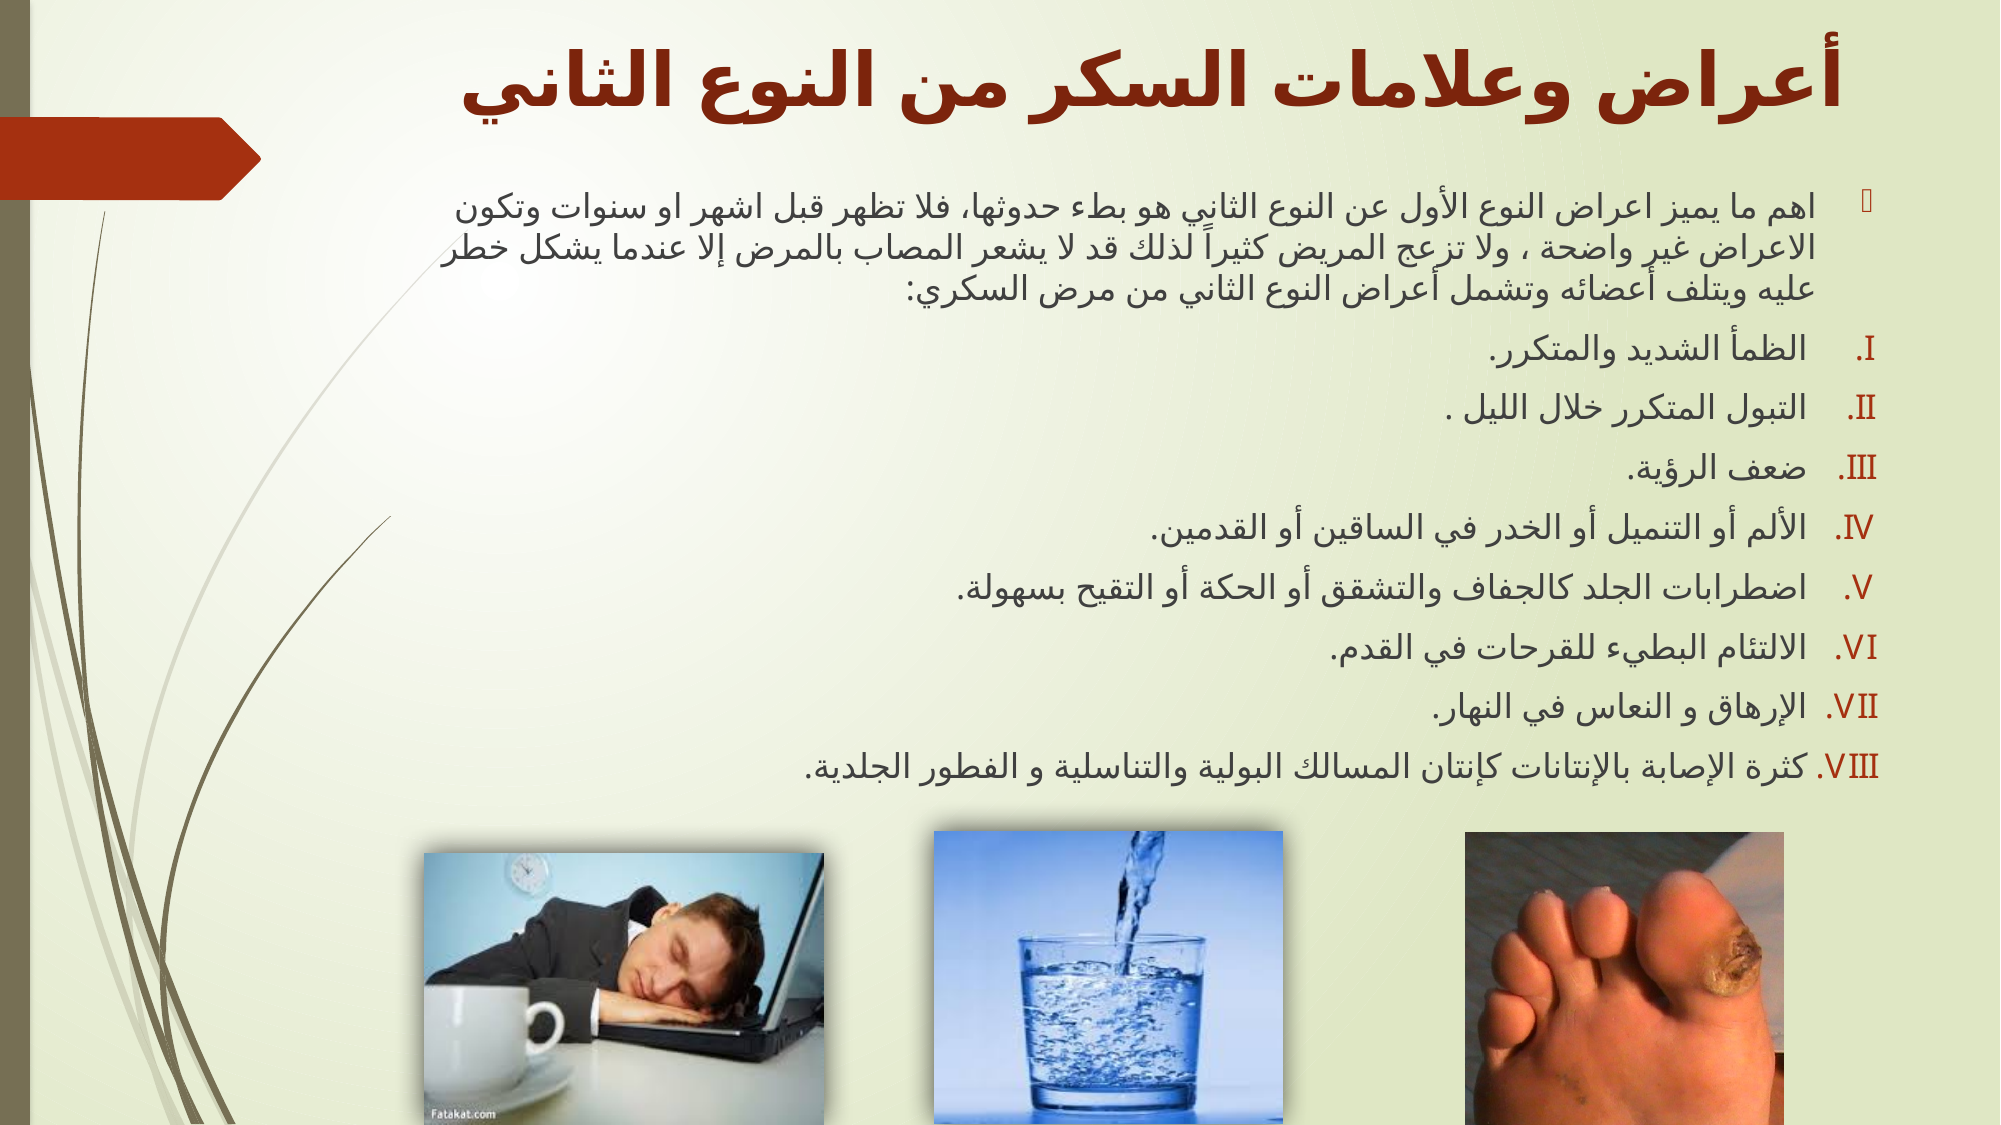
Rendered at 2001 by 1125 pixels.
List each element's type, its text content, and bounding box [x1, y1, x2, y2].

picture [1464, 831, 1784, 1125]
list اهم ما يميز اعراض النوع الأول عن النوع الثاني هو بطء حدوثها، فلا تظهر قبل اشهر او سنوات وتكون الاعراض غير واضحة ، ولا تزعج المريض كثيراً لذلك قد لا يشعر المصاب بالمرض إلا عندما يشكل خطر عليه ويتلف أعضائه وتشمل أعراض النوع الثاني من مرض السكري: الظمأ الشديد والمتكرر. التبول المتكرر خلال الليل . ضعف الرؤية. الألم أو التنميل أو الخدر في الساقين أو القدمين. اضطرابات الجلد كالجفاف والتشقق أو الحكة أو التقيح بسهولة. الالتئام البطيء للقرحات في القدم. الإرهاق و النعاس في النهار. كثرة الإصابة بالإنتانات كإنتان المسالك البولية والتناسلية و الفطور الجلدية. [424, 176, 1888, 797]
picture [424, 852, 825, 1125]
picture [934, 830, 1283, 1124]
title أعراض وعلامات السكر من النوع الثاني [424, 24, 1887, 176]
